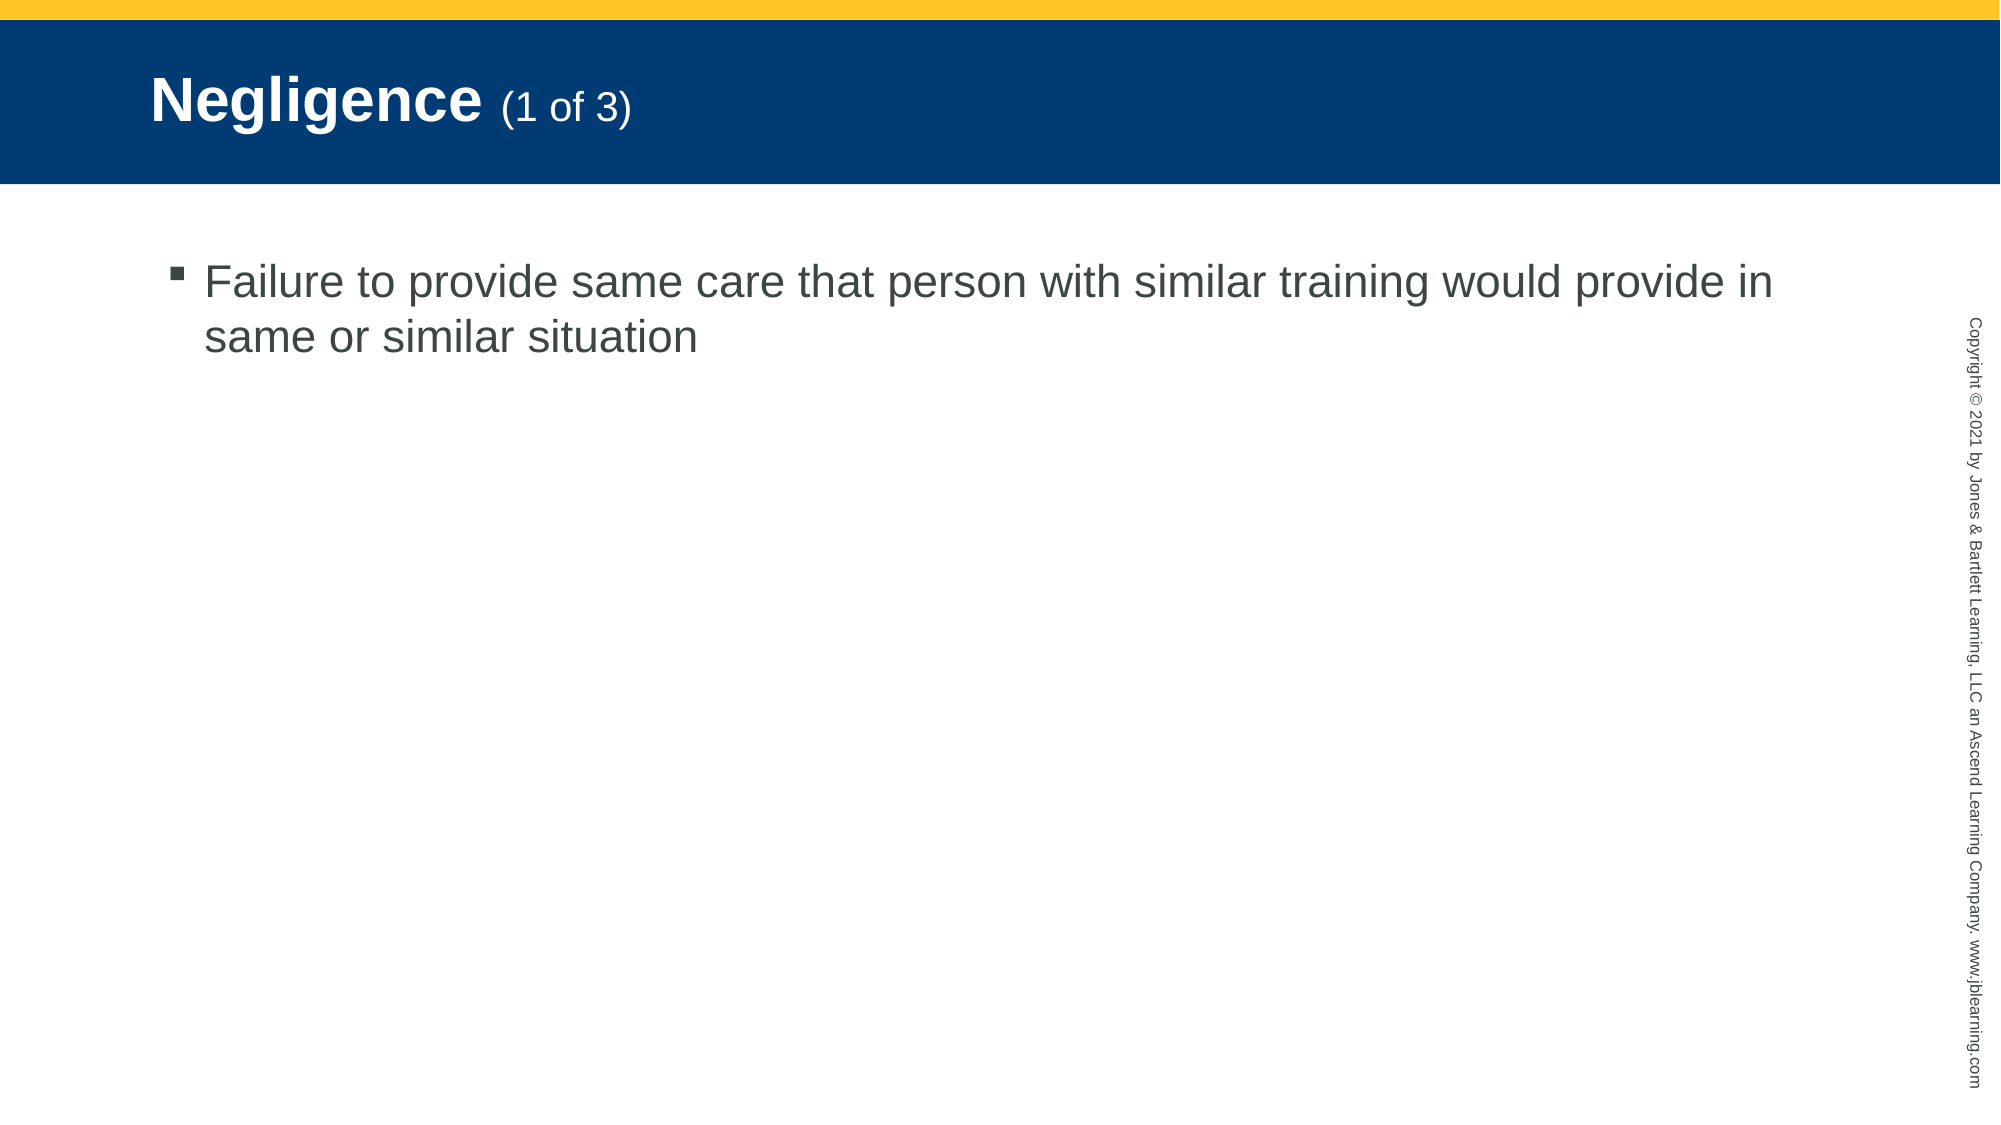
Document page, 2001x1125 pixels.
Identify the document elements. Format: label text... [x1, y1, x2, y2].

title Negligence (1 of 3) [0, 19, 2000, 185]
list Failure to provide same care that person with similar training would provide in same or similar situation [151, 244, 1840, 1016]
